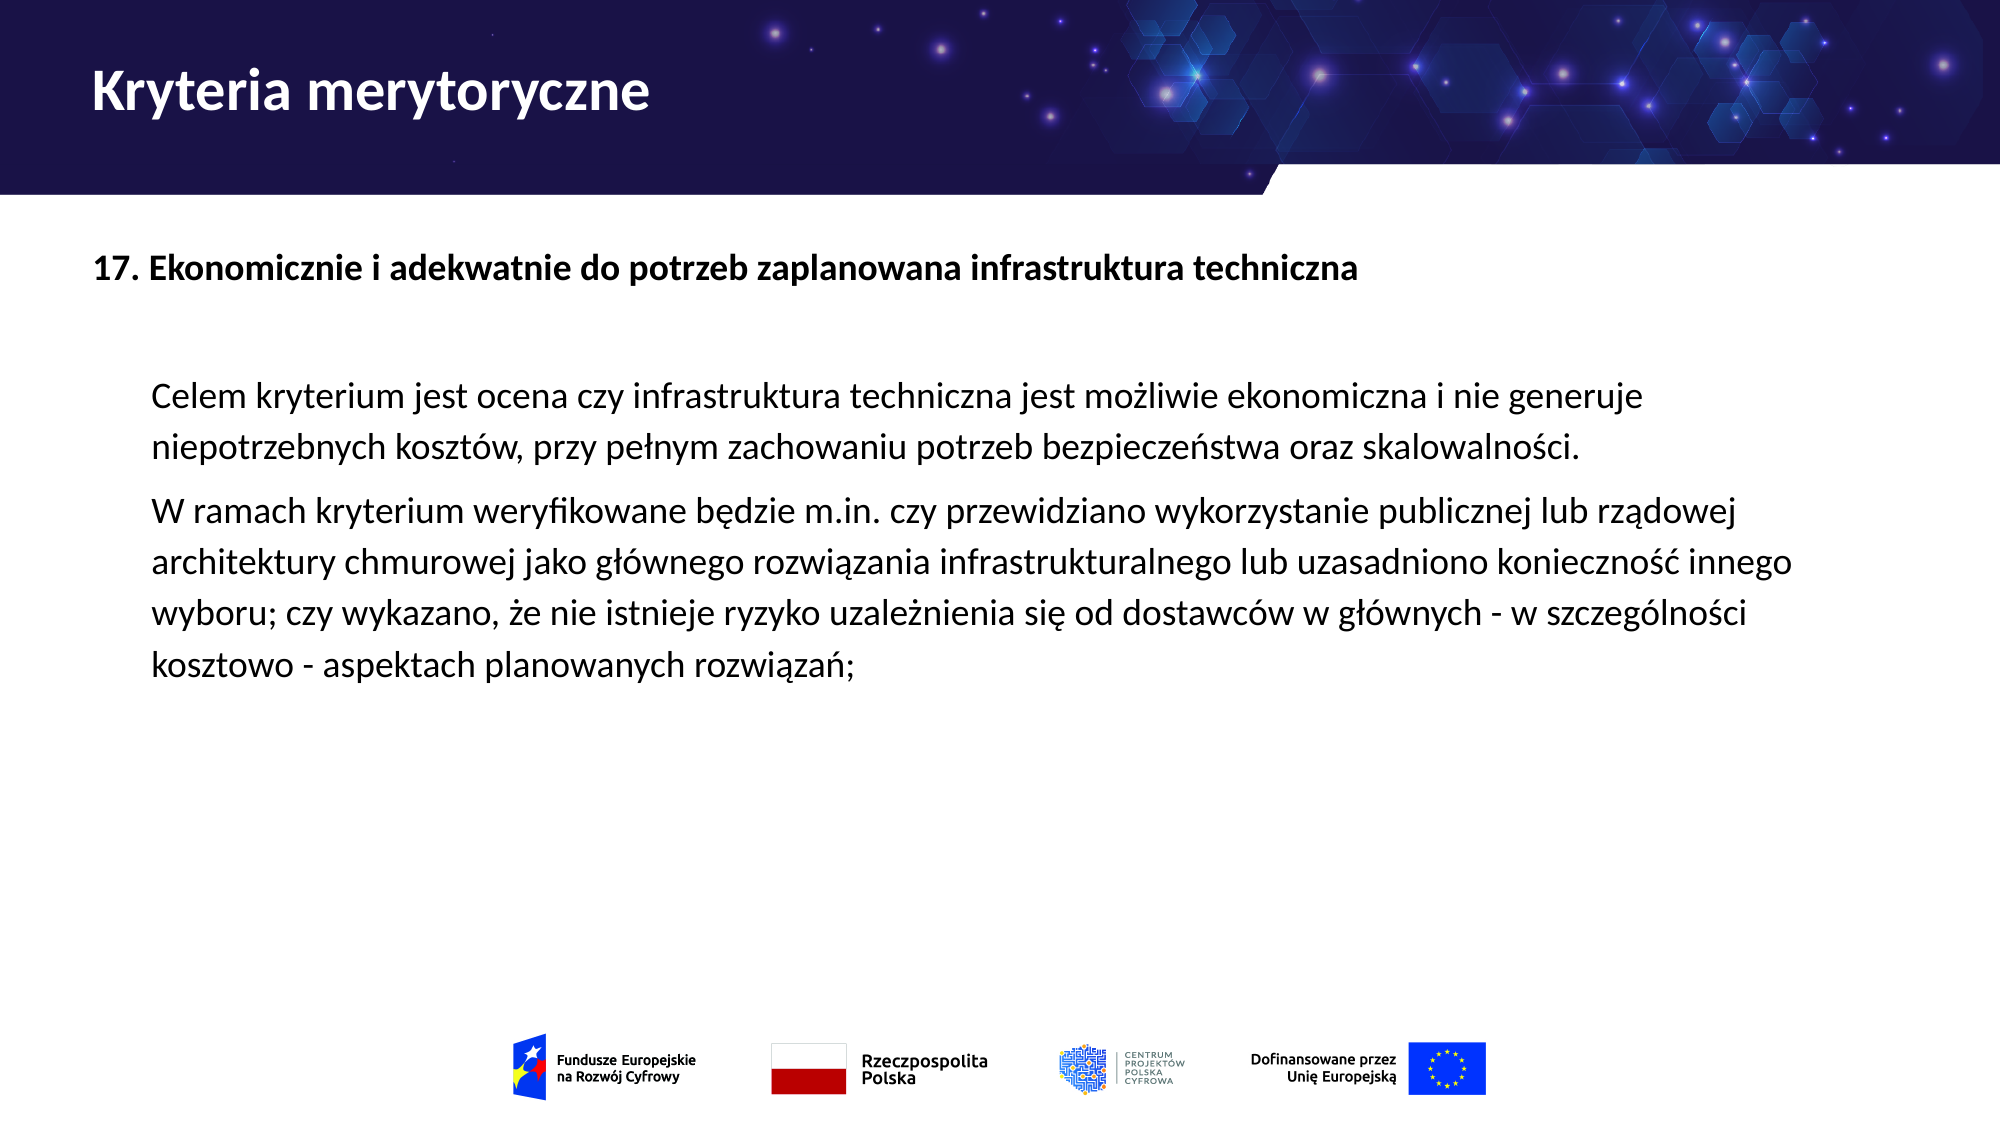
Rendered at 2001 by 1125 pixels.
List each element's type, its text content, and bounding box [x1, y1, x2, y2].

list 17. Ekonomicznie i adekwatnie do potrzeb zaplanowana infrastruktura techniczna Celem kryterium jest ocena czy infrastruktura techniczna jest możliwie ekonomiczna i nie generuje niepotrzebnych kosztów, przy pełnym zachowaniu potrzeb bezpieczeństwa oraz skalowalności. W ramach kryterium weryfikowane będzie m.in. czy przewidziano wykorzystanie publicznej lub rządowej architektury chmurowej jako głównego rozwiązania infrastrukturalnego lub uzasadniono konieczność innego wyboru; czy wykazano, że nie istnieje ryzyko uzależnienia się od dostawców w głównych - w szczególności kosztowo - aspektach planowanych rozwiązań; [77, 229, 1863, 904]
picture [491, 1011, 1509, 1122]
title Kryteria merytoryczne [77, 46, 1863, 136]
picture [0, 0, 2000, 195]
